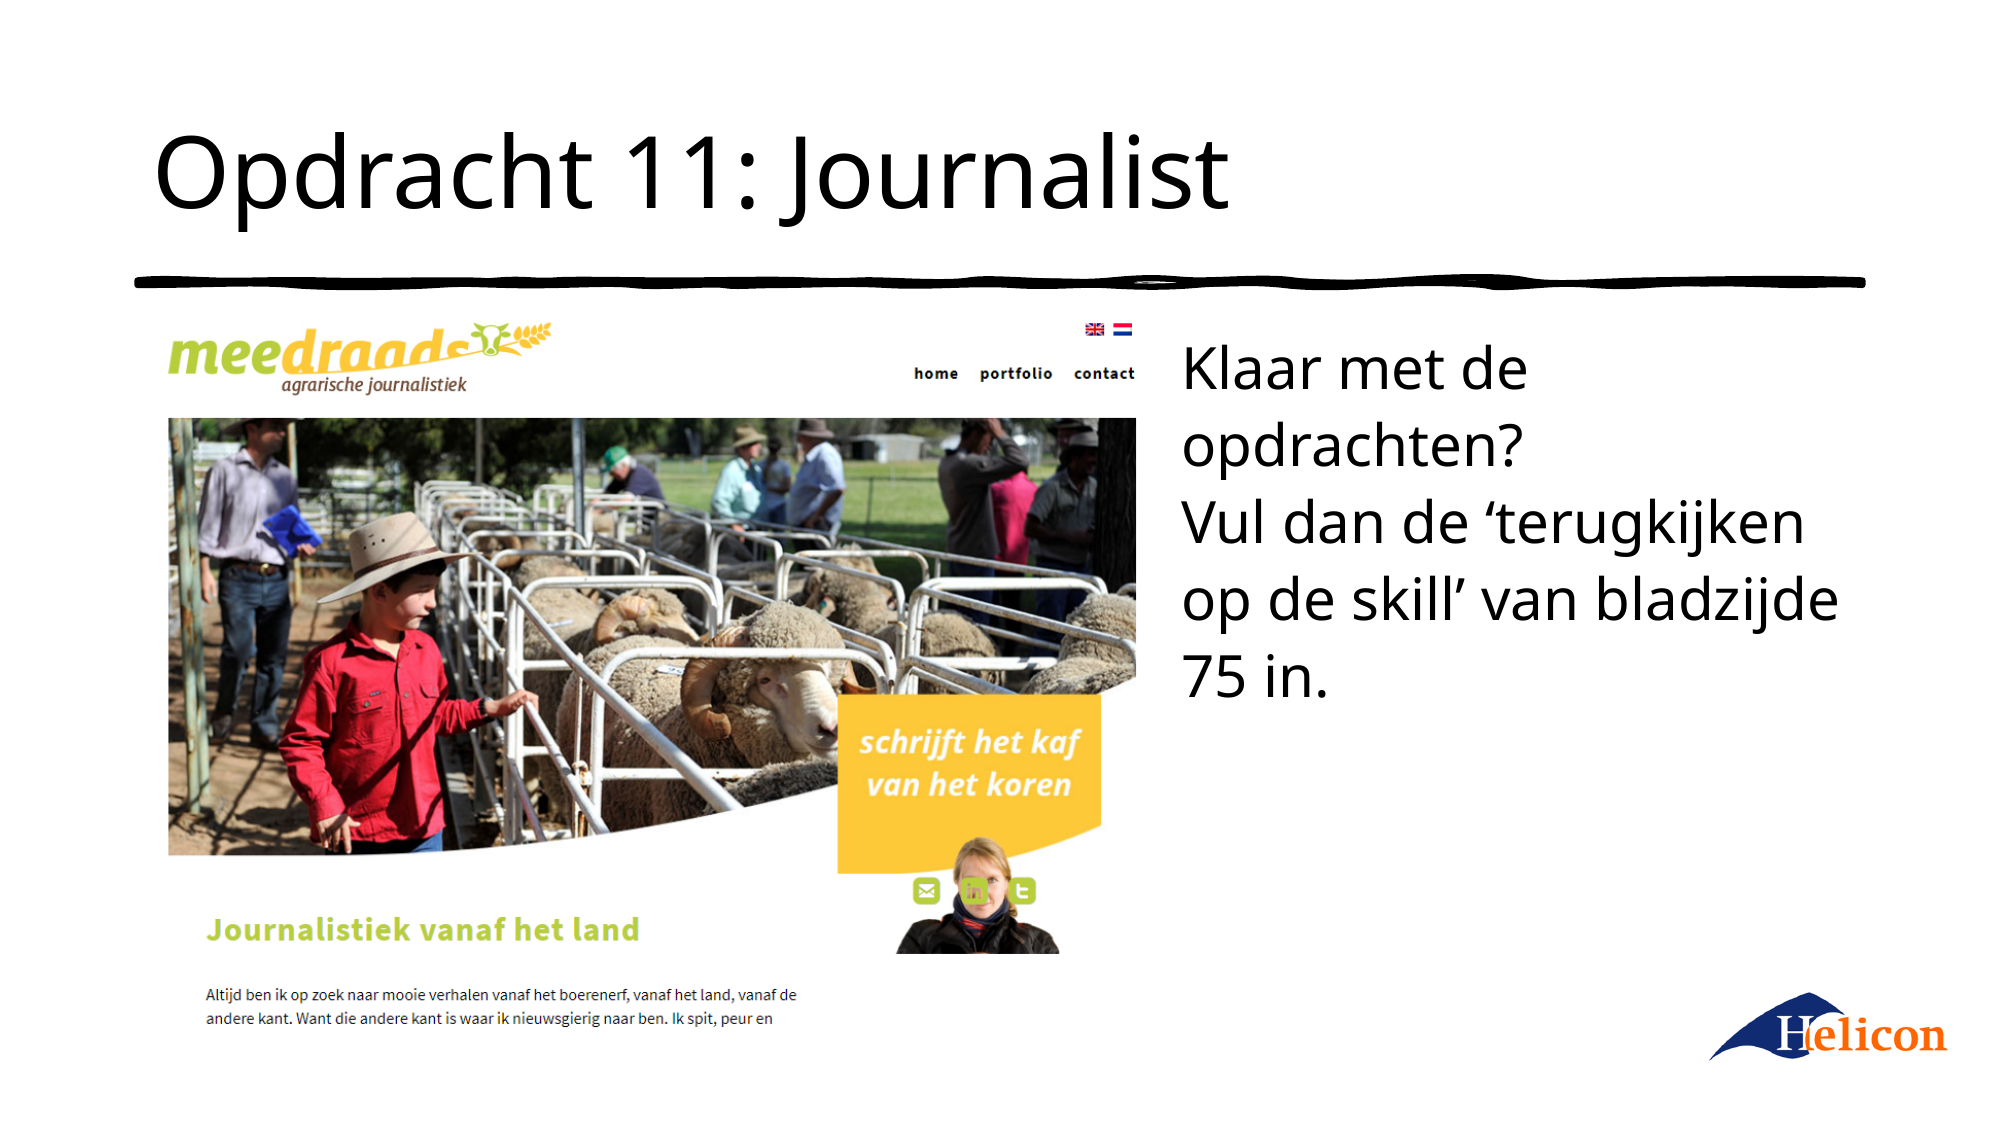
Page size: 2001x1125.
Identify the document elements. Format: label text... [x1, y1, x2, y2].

picture [1671, 952, 2000, 1125]
list Klaar met de opdrachten? Vul dan de ‘terugkijken op de skill’ van bladzijde 75 in. [1167, 316, 1863, 1014]
title Opdracht 11: Journalist [137, 59, 1863, 278]
picture [137, 316, 1167, 1030]
